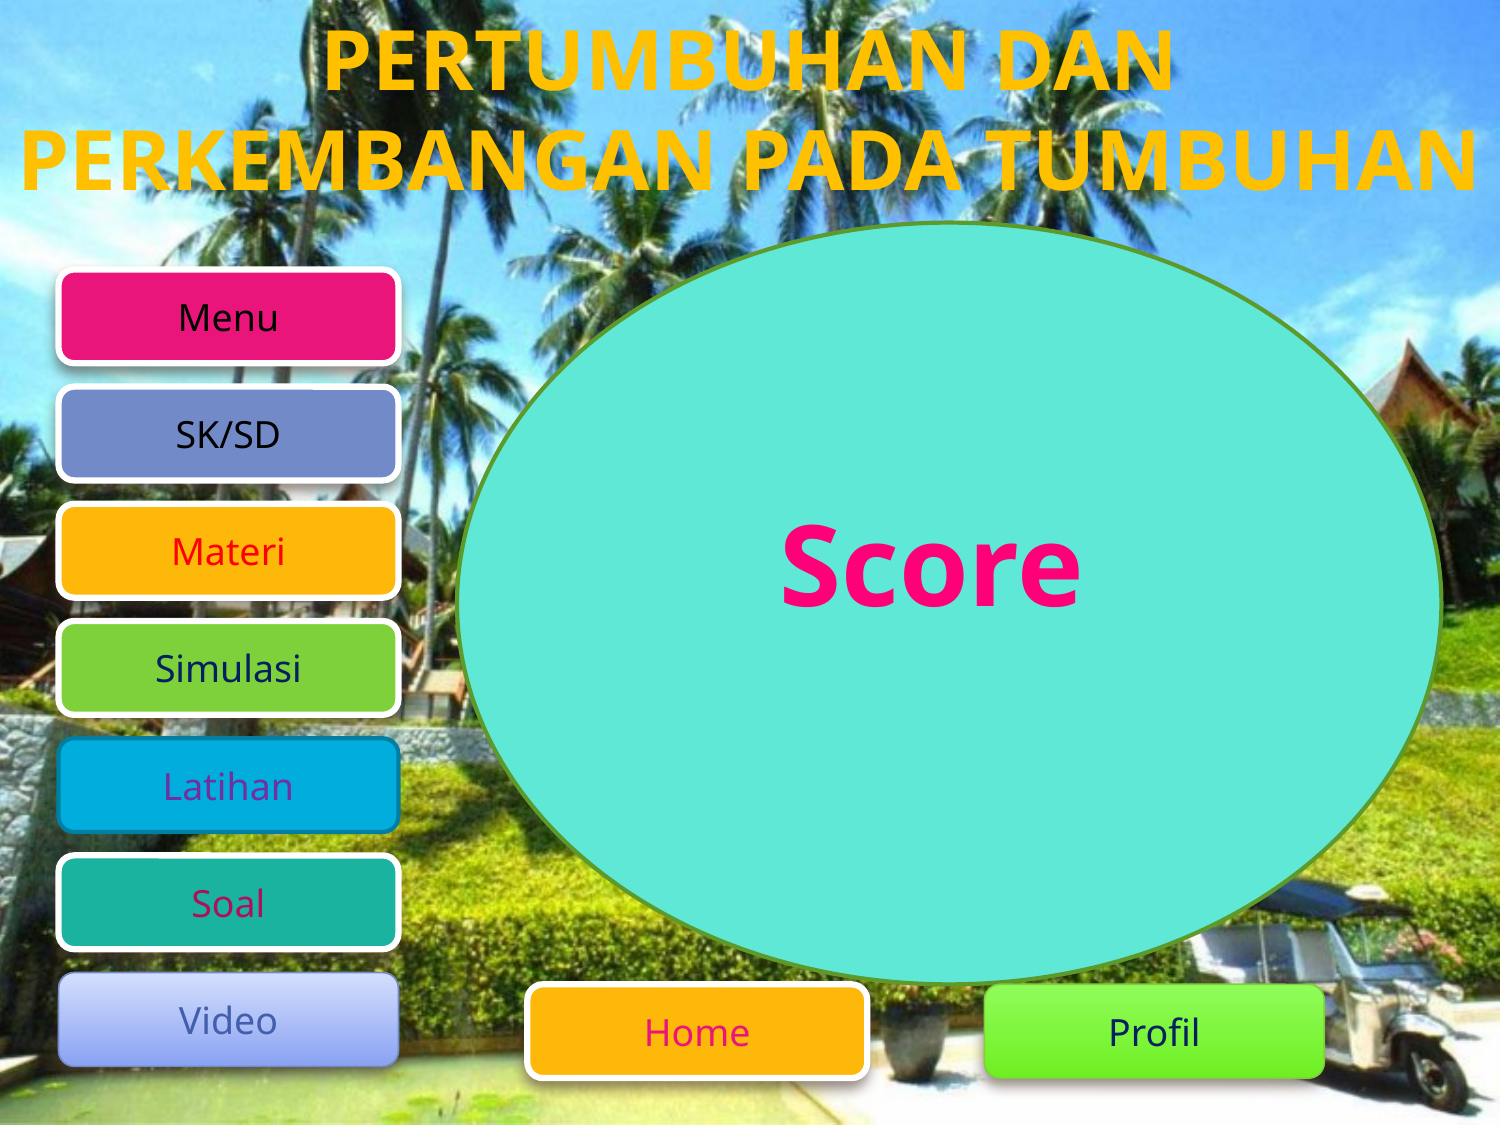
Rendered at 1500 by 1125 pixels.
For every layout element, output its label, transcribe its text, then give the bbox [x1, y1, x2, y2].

picture [0, 0, 1500, 1125]
text_box Score [468, 486, 1395, 637]
